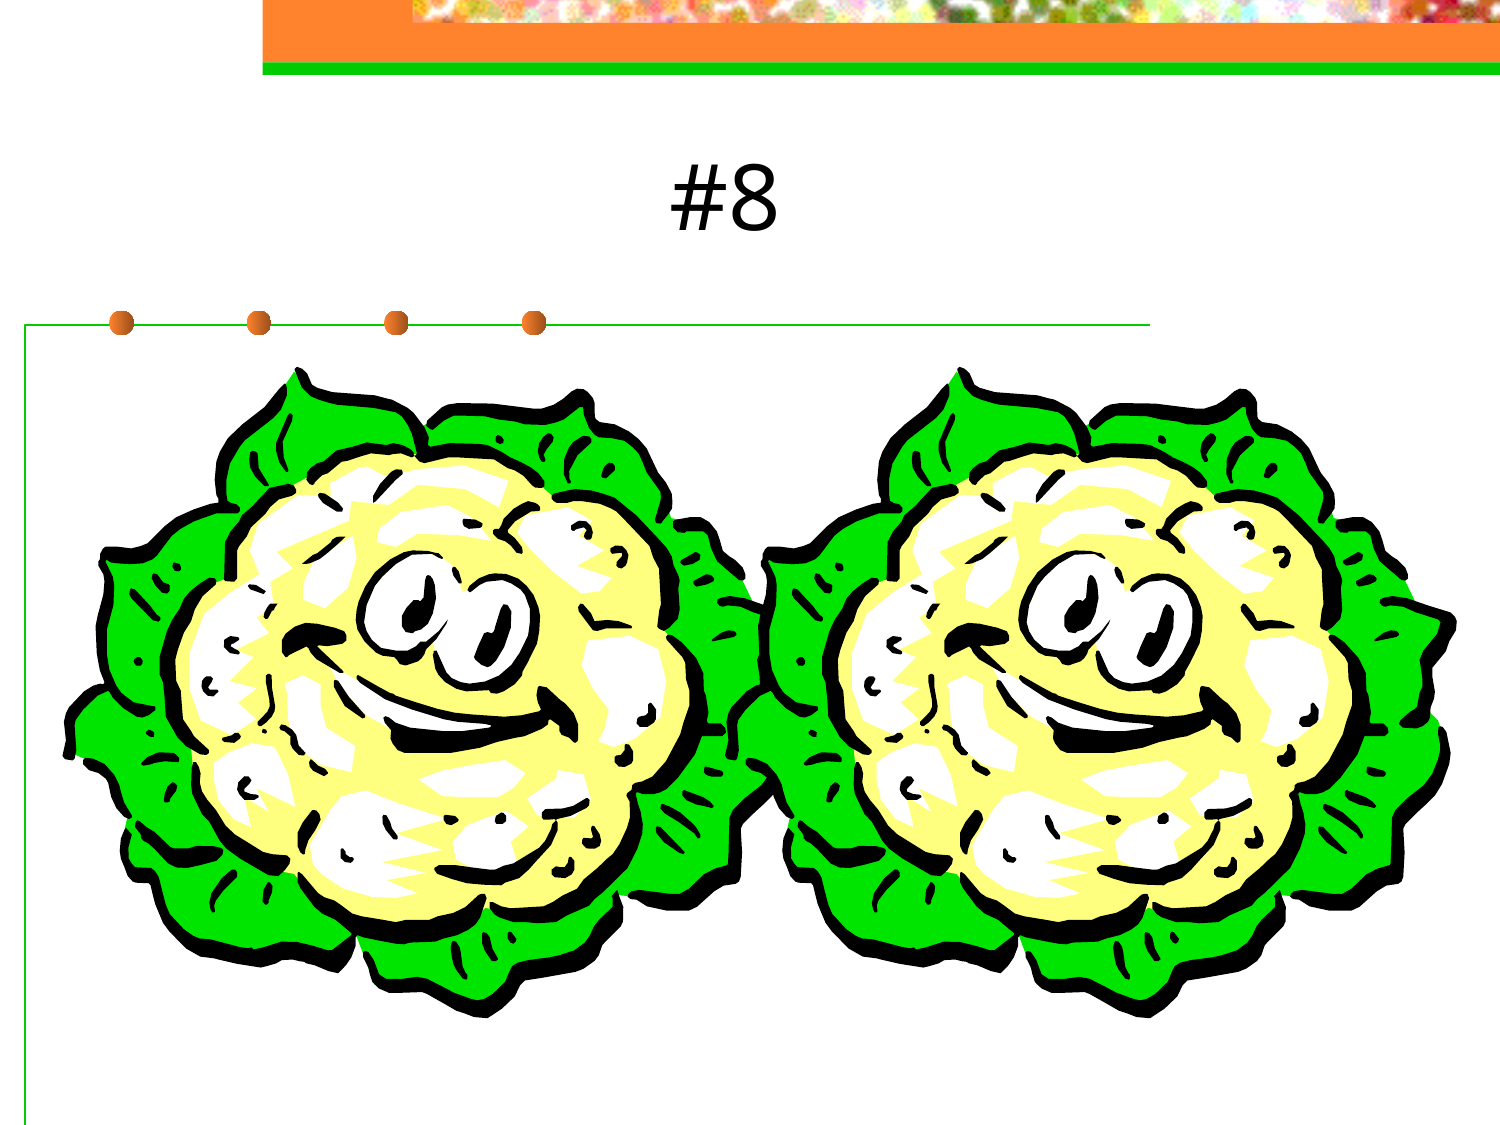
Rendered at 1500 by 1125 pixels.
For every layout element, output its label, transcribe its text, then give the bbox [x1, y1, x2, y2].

picture [412, 0, 1500, 23]
picture [62, 362, 1463, 1025]
title #8 [87, 99, 1363, 288]
